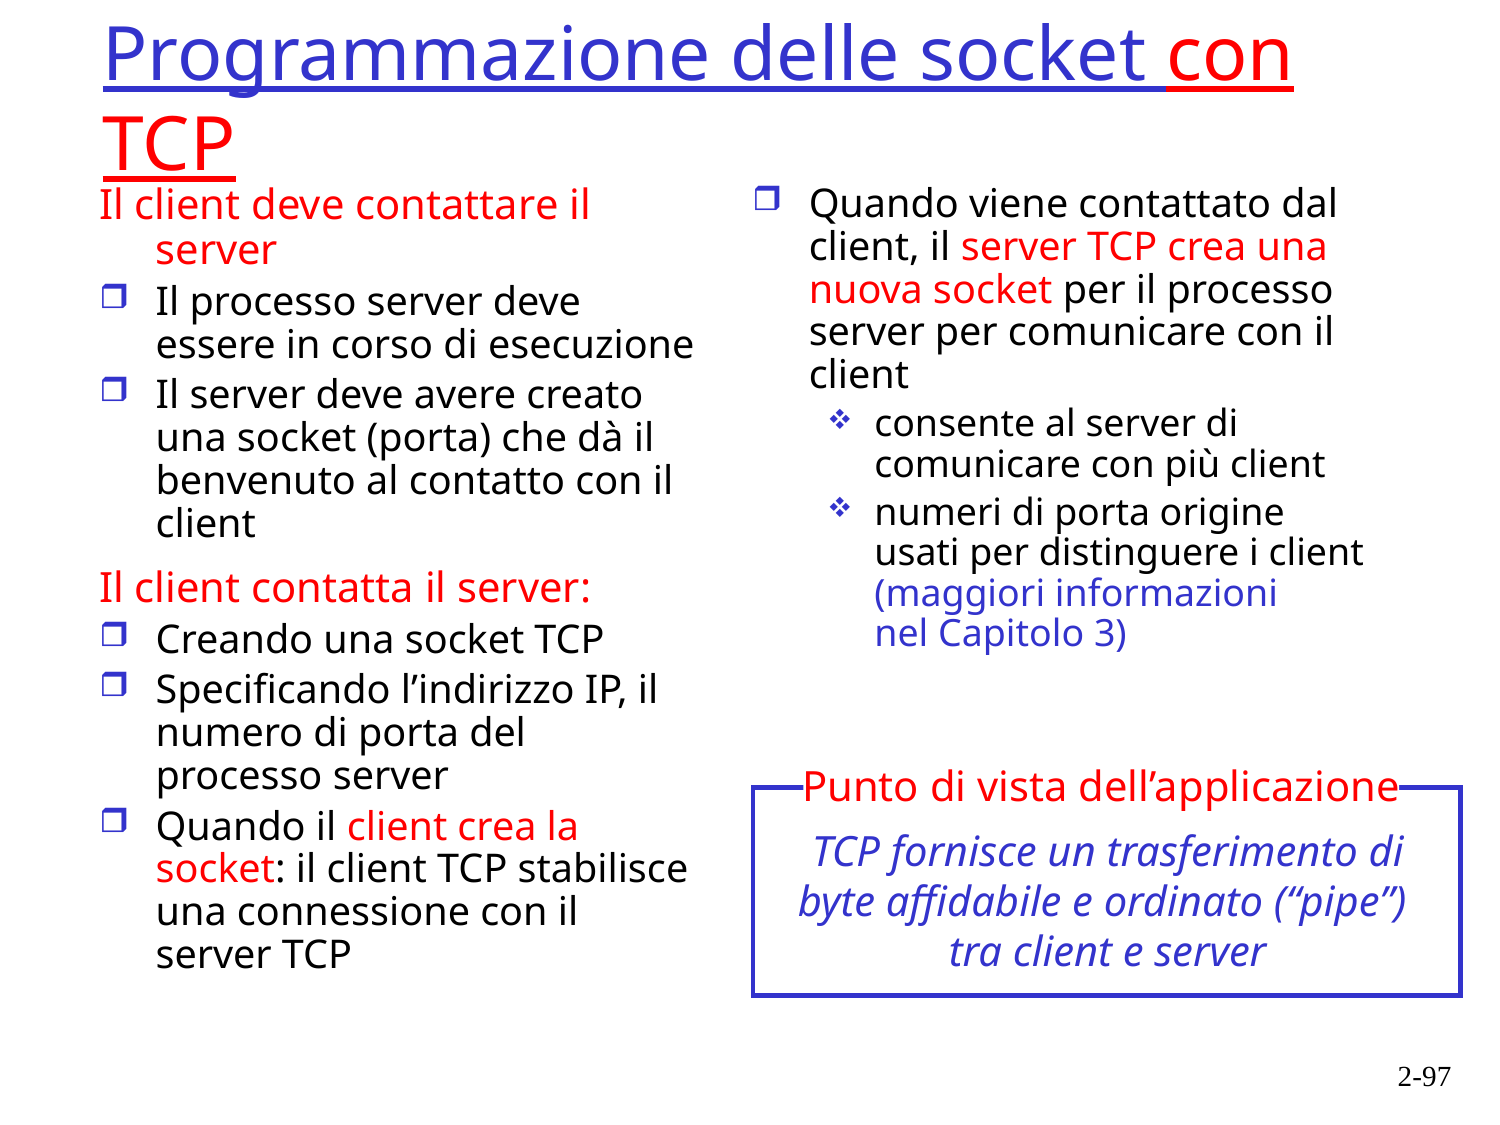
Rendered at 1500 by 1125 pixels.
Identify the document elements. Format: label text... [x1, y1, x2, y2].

slide_number 2-97 [1362, 1049, 1467, 1125]
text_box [793, 751, 1409, 818]
list Il client deve contattare il server Il processo server deve essere in corso di esecuzione Il server deve avere creato una socket (porta) che dà il benvenuto al contatto con il client Il client contatta il server: Creando una socket TCP Specificando l’indirizzo IP, il numero di porta del processo server Quando il client crea la socket: il client TCP stabilisce una connessione con il server TCP [84, 175, 718, 1085]
list Quando viene contattato dal client, il server TCP crea una nuova socket per il processo server per comunicare con il client consente al server di comunicare con più client numeri di porta origine usati per distinguere i client (maggiori informazioni nel Capitolo 3) [737, 175, 1388, 685]
title Programmazione delle socket con TCP [87, 35, 1426, 157]
text_box [753, 787, 1461, 996]
